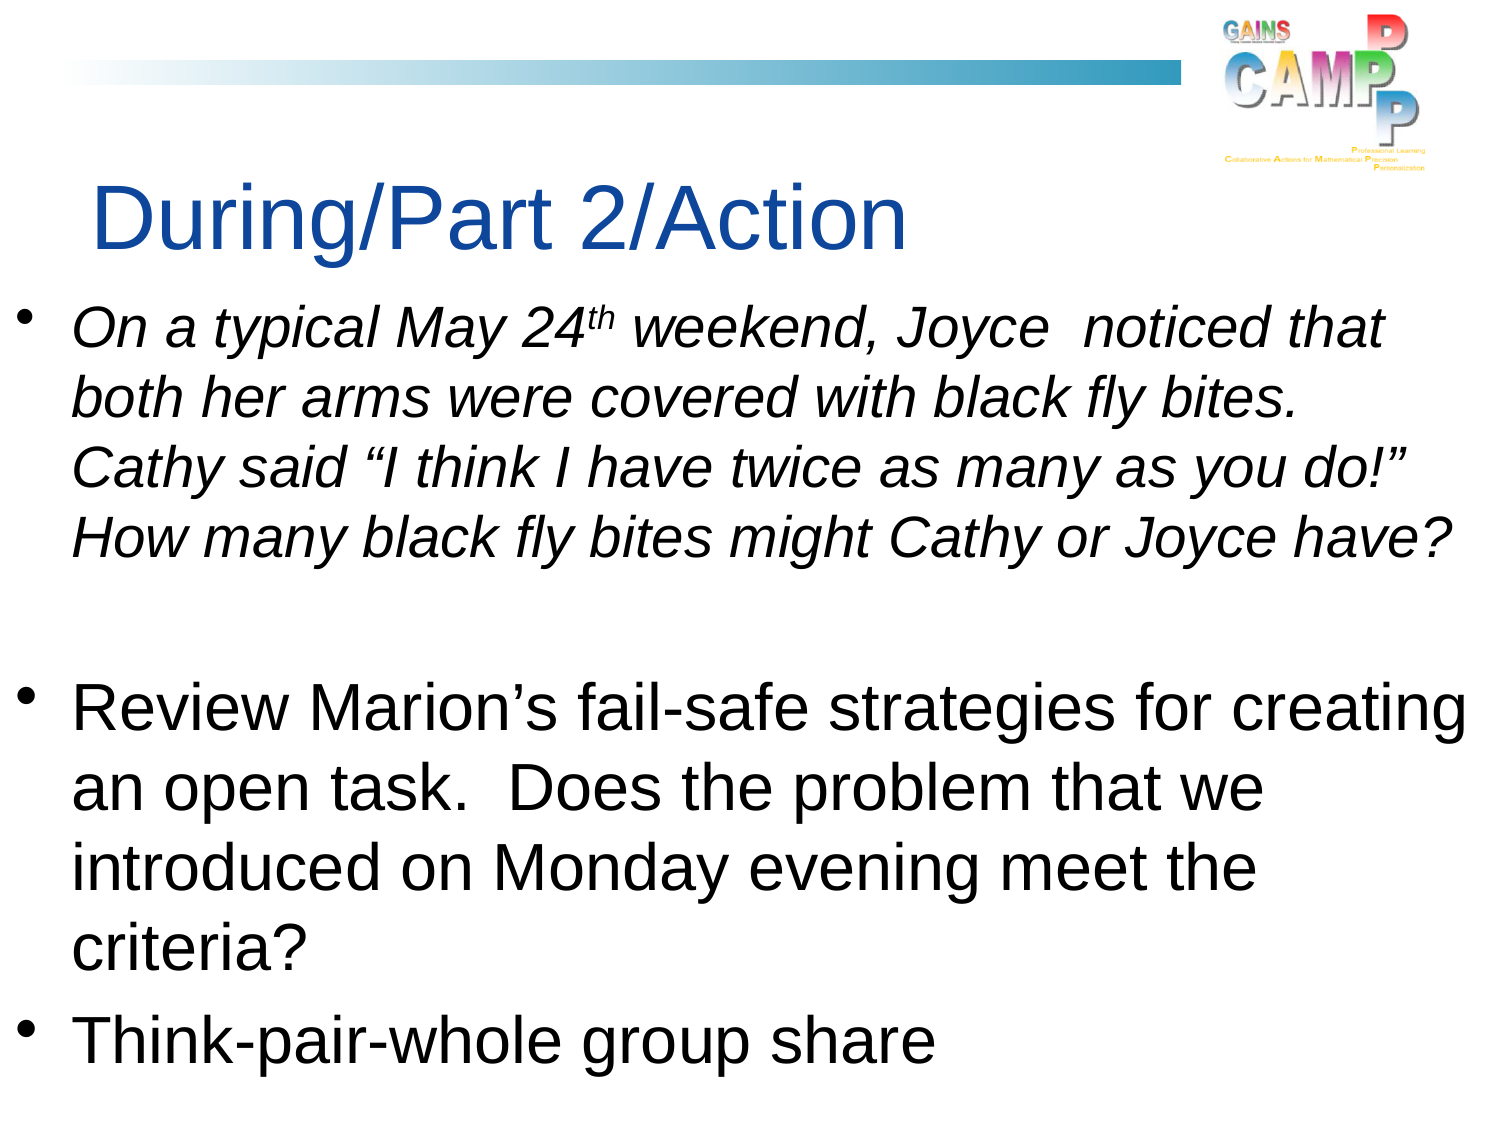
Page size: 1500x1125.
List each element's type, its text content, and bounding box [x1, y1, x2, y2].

title During/Part 2/Action [74, 124, 1426, 280]
list On a typical May 24th weekend, Joyce noticed that both her arms were covered with black fly bites. Cathy said “I think I have twice as many as you do!” How many black fly bites might Cathy or Joyce have? Review Marion’s fail-safe strategies for creating an open task. Does the problem that we introduced on Monday evening meet the criteria? Think-pair-whole group share [0, 280, 1500, 1088]
picture [1204, 0, 1442, 190]
